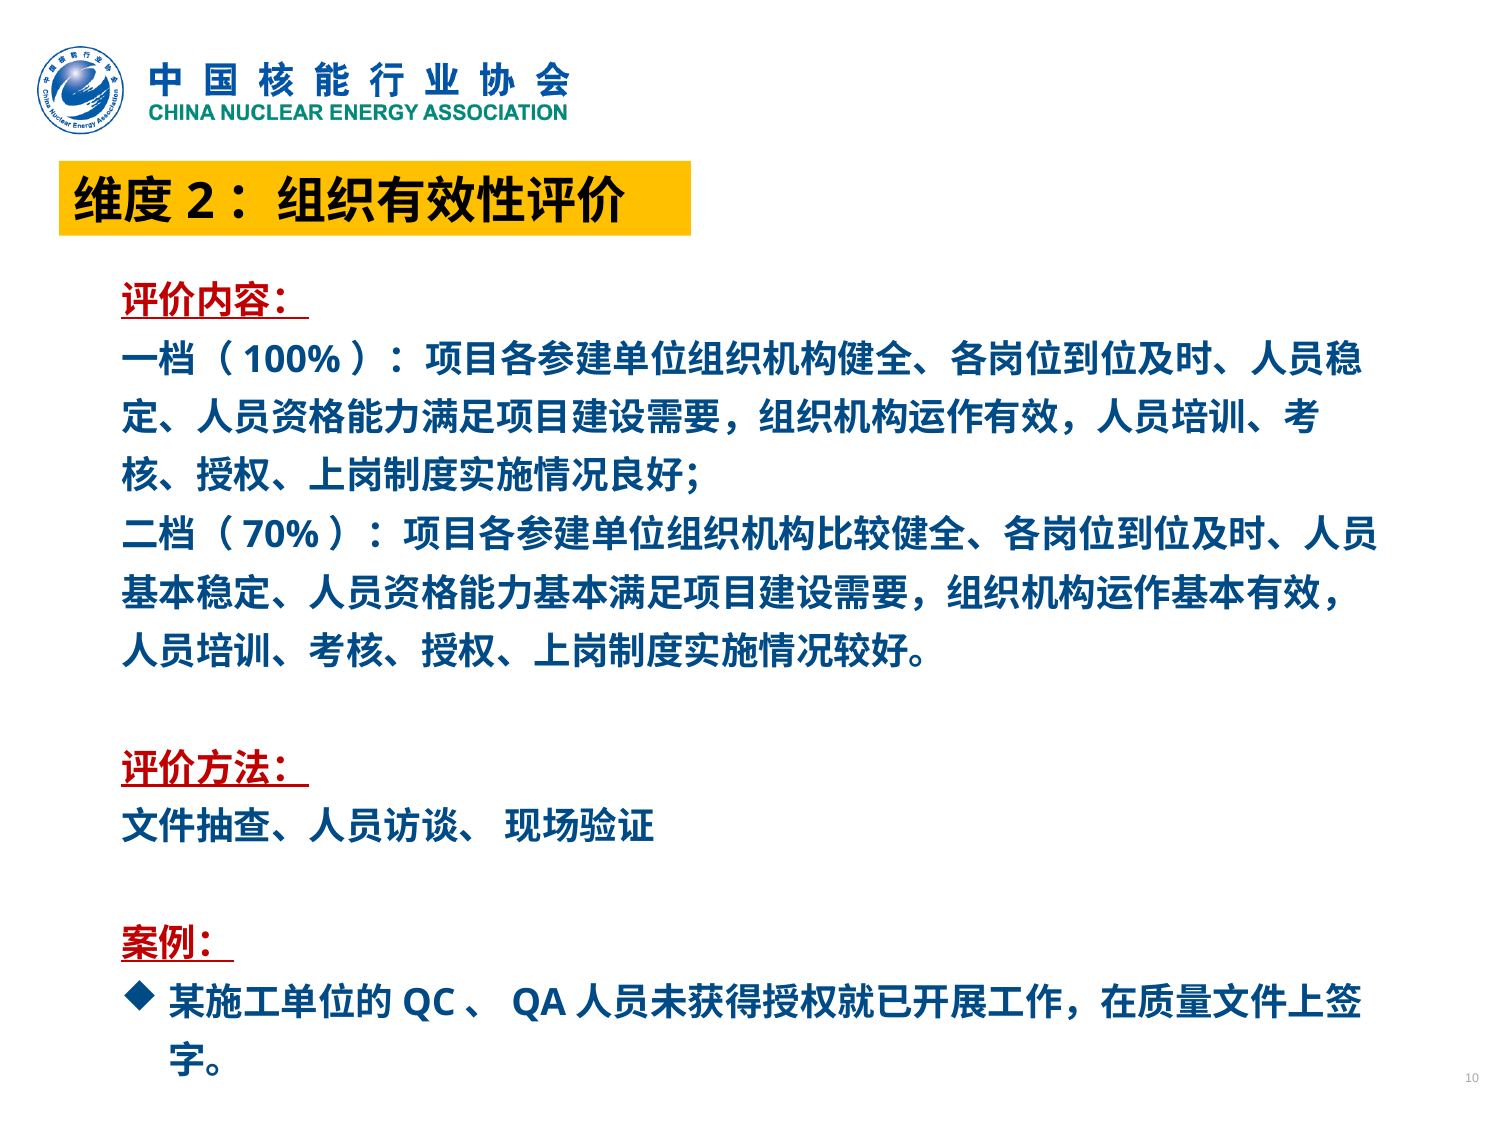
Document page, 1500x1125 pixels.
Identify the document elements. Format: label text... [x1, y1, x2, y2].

text_box 维度2：组织有效性评价 [59, 160, 691, 236]
slide_number 10 [1144, 1047, 1495, 1107]
picture [32, 42, 573, 138]
text_box 评价内容： 一档（100%）：项目各参建单位组织机构健全、各岗位到位及时、人员稳定、人员资格能力满足项目建设需要，组织机构运作有效，人员培训、考核、授权、上岗制度实施情况良好； 二档（70%）：项目各参建单位组织机构比较健全、各岗位到位及时、人员基本稳定、人员资格能力基本满足项目建设需要，组织机构运作基本有效，人员培训、考核、授权、上岗制度实施情况较好。 评价方法： 文件抽查、人员访谈、 现场验证 案例： 某施工单位的QC、QA人员未获得授权就已开展工作，在质量文件上签字。 [106, 255, 1400, 1089]
